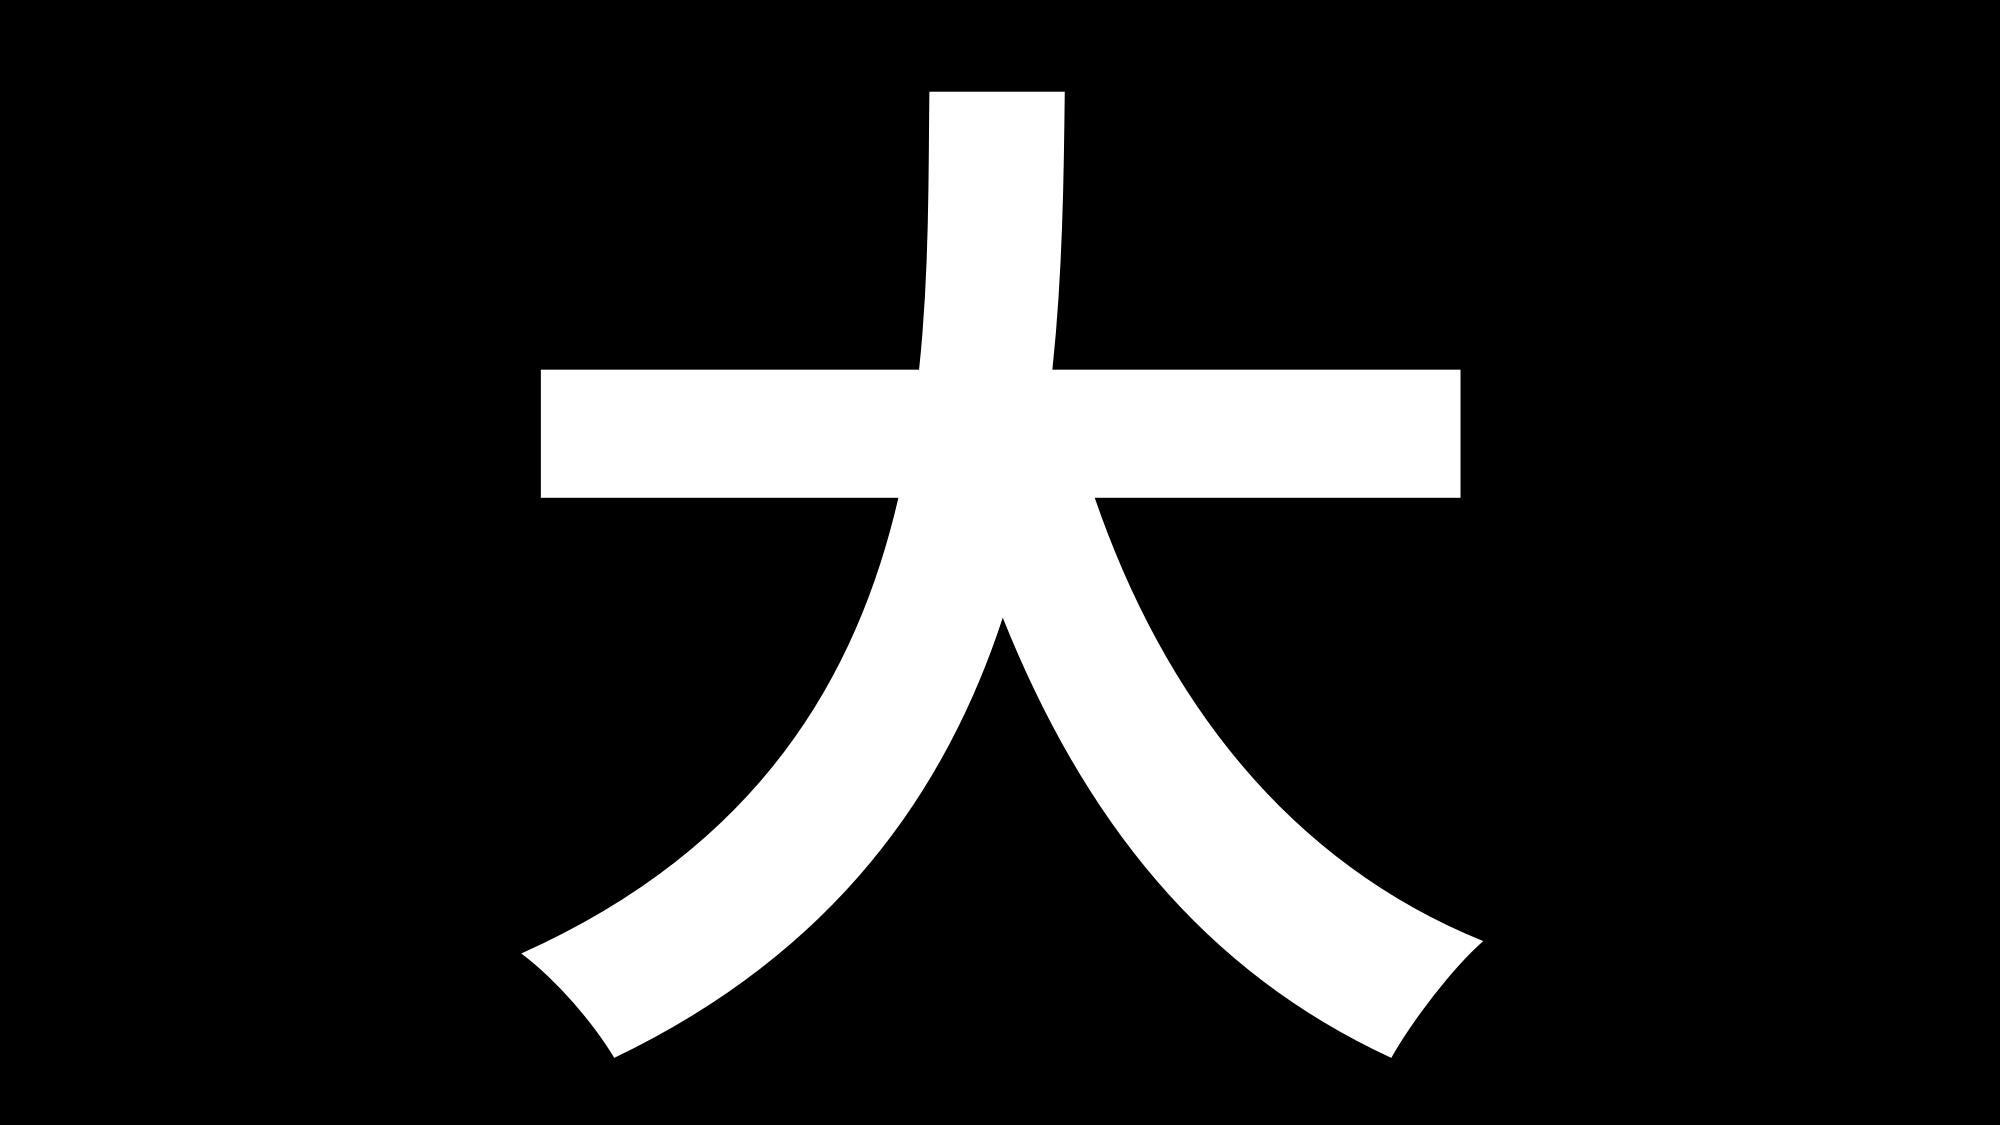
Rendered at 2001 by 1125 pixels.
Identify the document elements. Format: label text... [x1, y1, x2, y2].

text_box 大 [458, 0, 1542, 1125]
